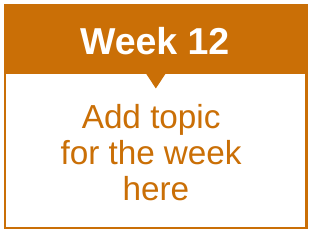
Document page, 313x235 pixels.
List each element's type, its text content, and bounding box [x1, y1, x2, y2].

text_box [4, 5, 307, 89]
text_box Add topic for the week here [11, 92, 301, 215]
text_box [4, 4, 308, 229]
